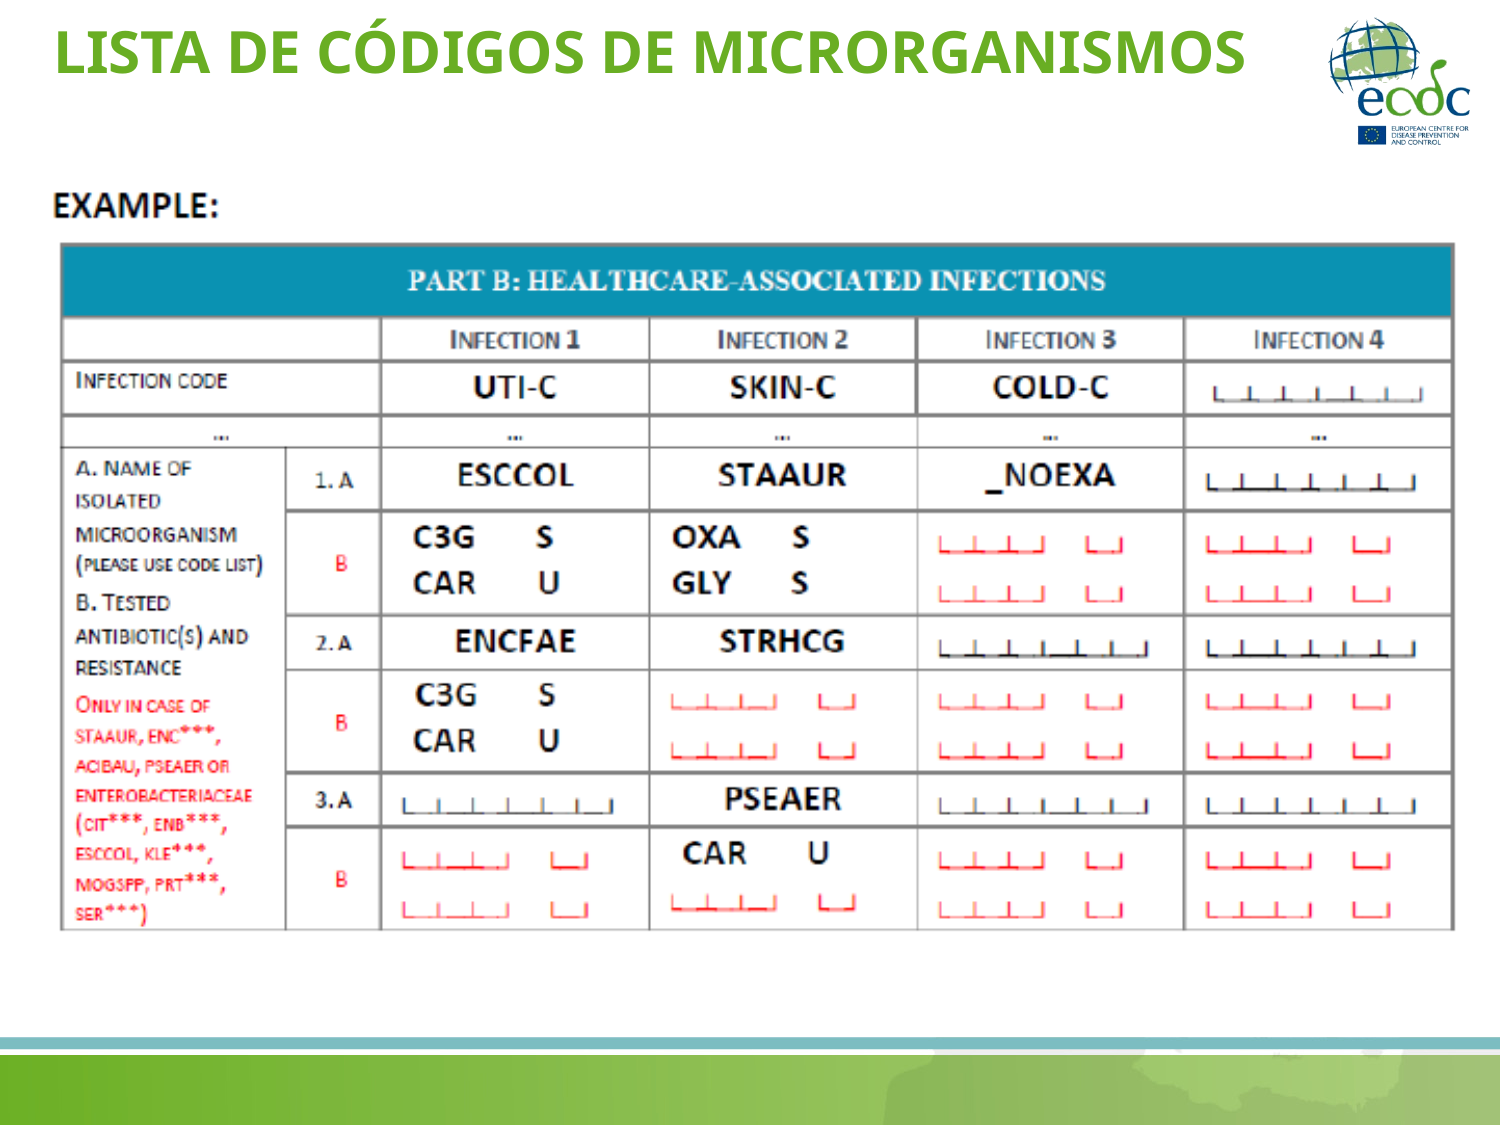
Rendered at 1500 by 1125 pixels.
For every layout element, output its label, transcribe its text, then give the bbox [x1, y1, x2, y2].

text_box LISTA DE CÓDIGOS DE MICRORGANISMOS [53, 23, 1404, 159]
picture [0, 1037, 1500, 1125]
picture [42, 183, 1472, 953]
picture [1328, 17, 1473, 148]
